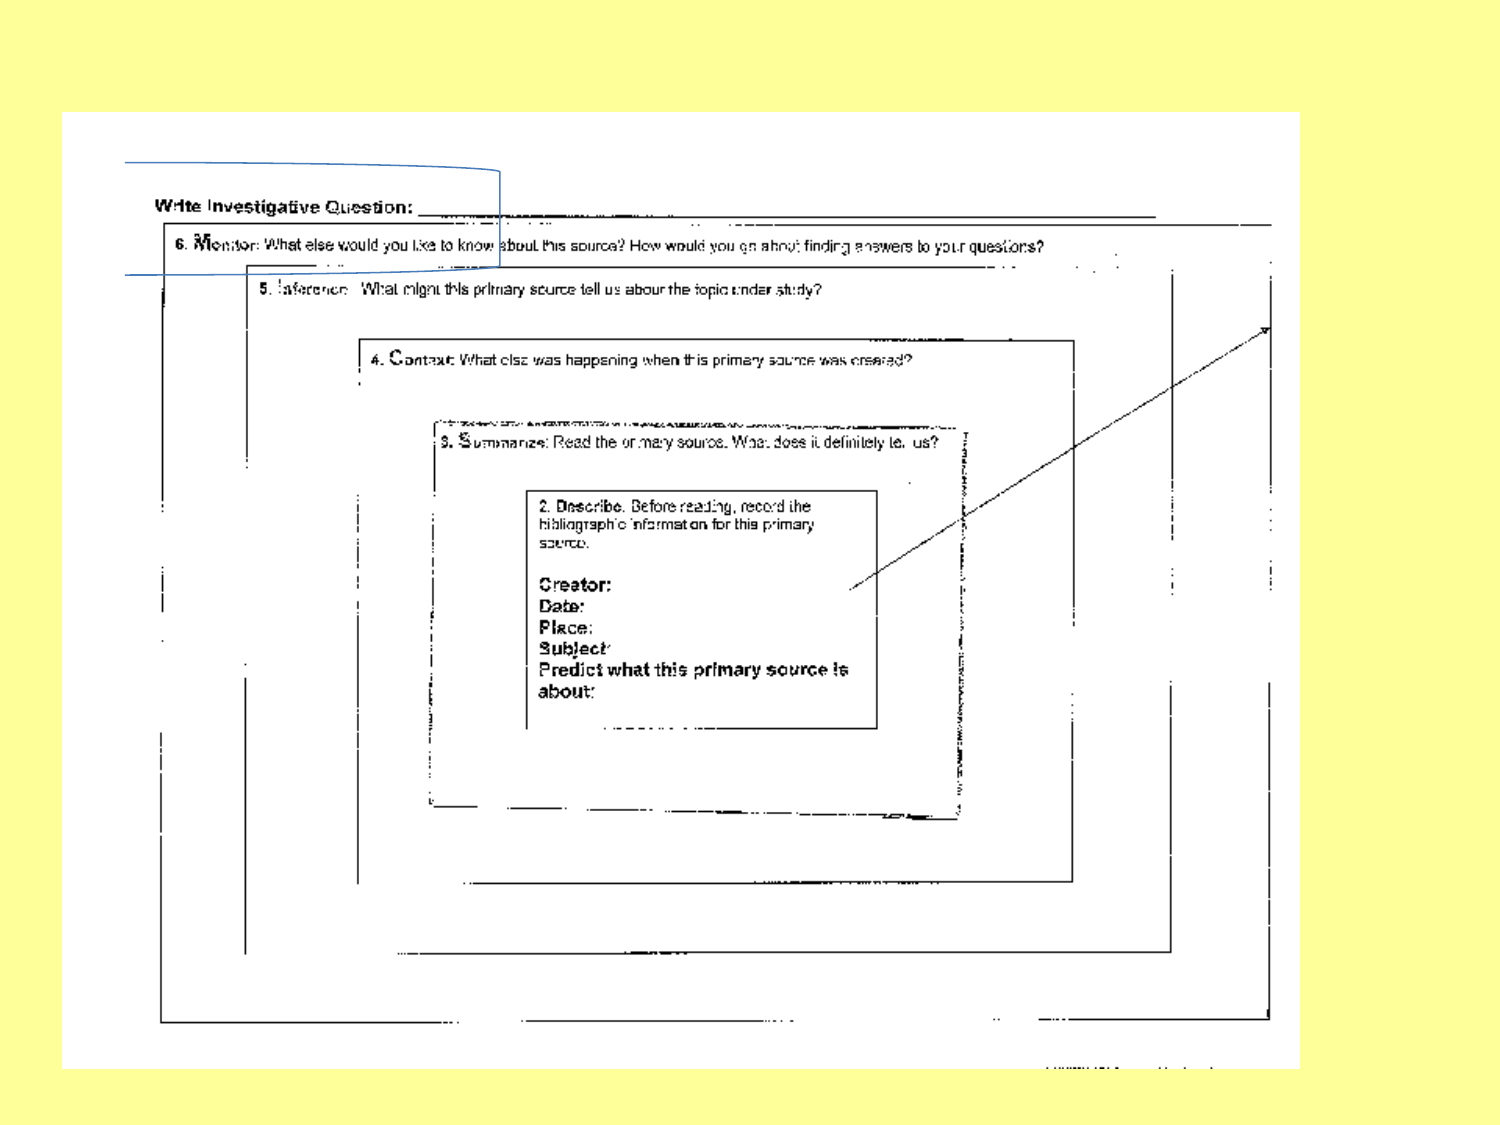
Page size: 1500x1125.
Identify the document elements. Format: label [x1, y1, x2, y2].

picture [62, 112, 1301, 1069]
